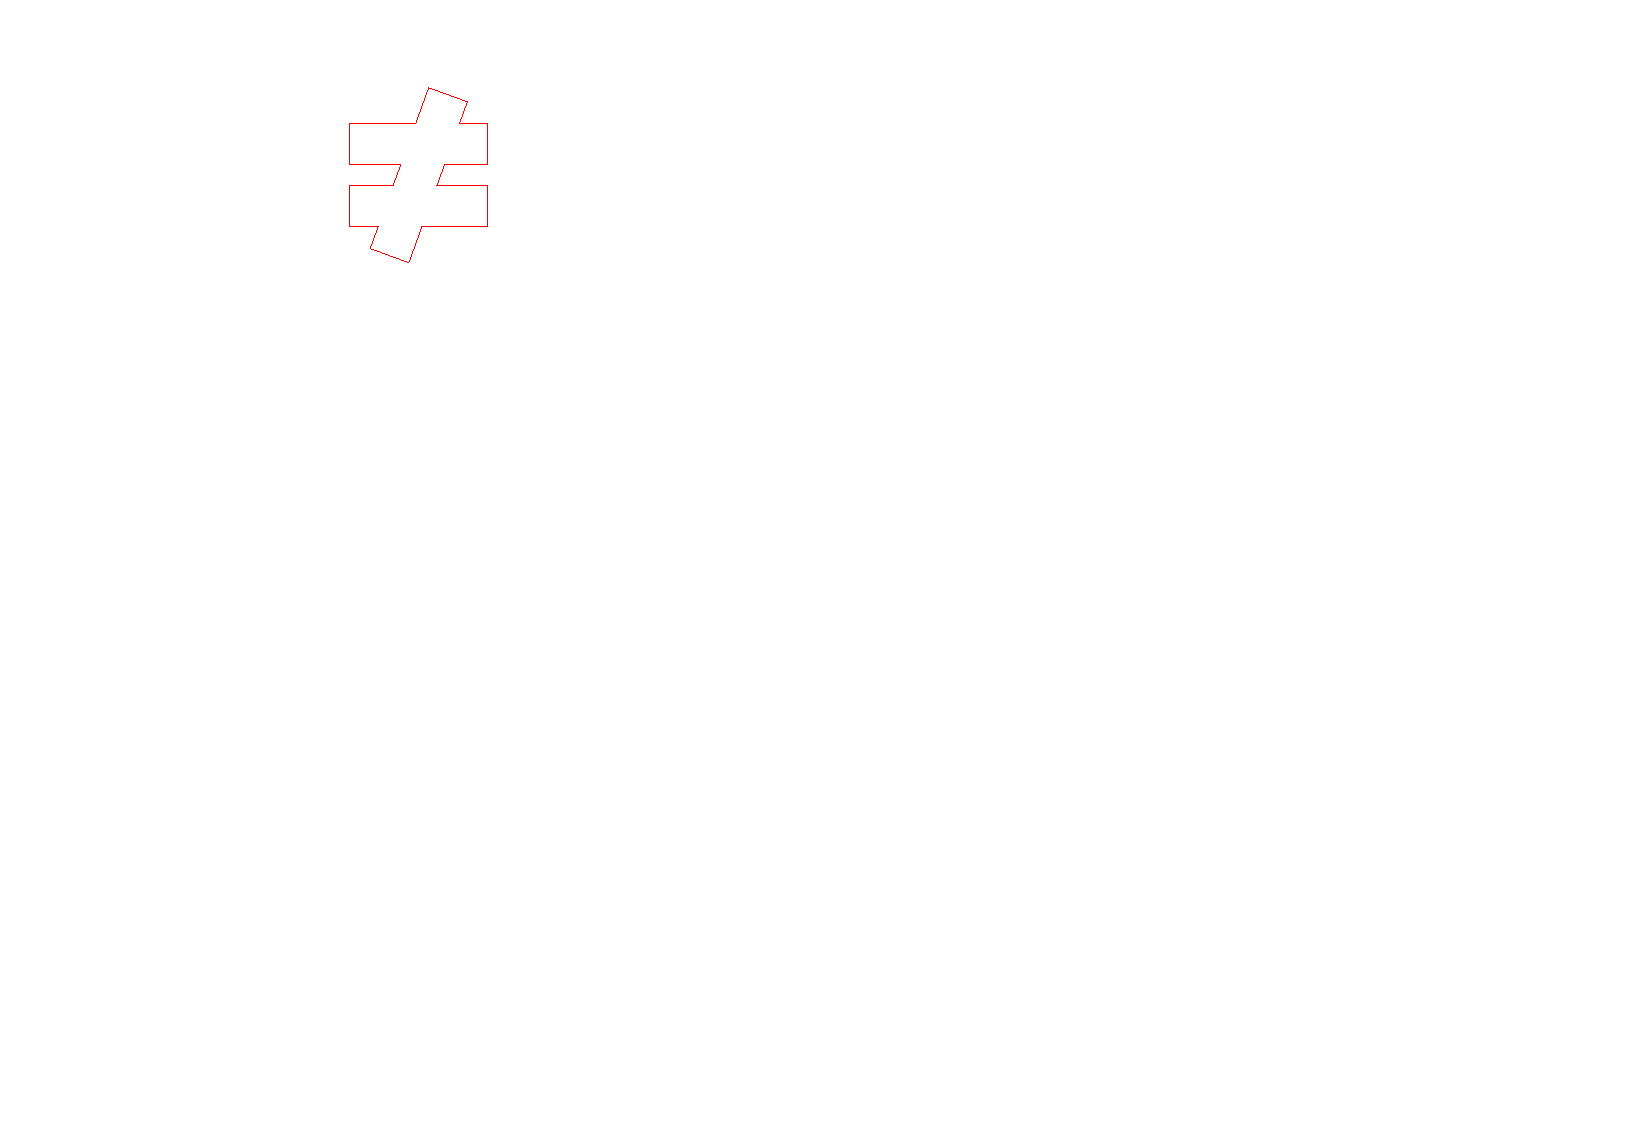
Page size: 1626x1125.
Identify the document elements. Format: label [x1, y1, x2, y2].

text_box [349, 87, 488, 263]
